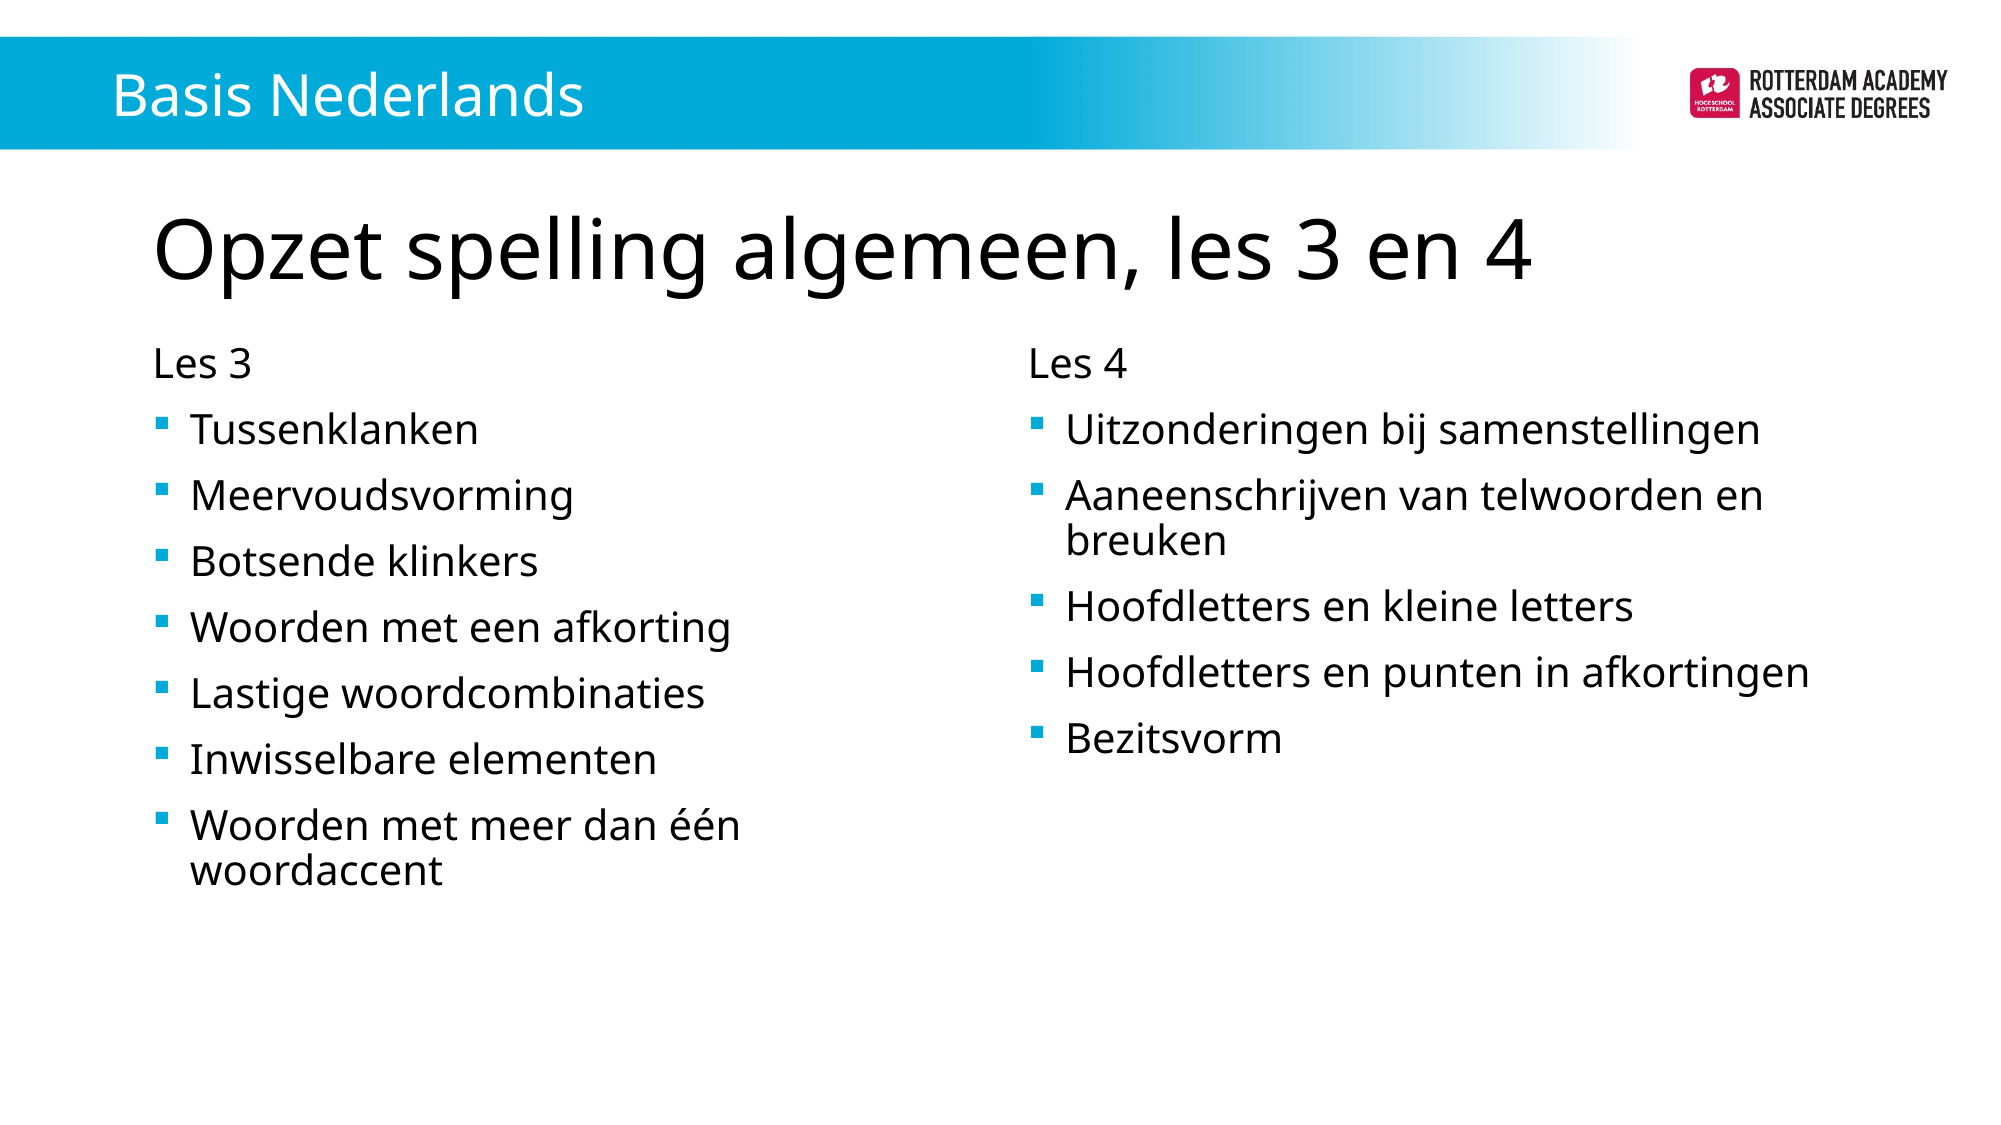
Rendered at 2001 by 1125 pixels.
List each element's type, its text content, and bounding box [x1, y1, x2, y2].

title Opzet spelling algemeen, les 3 en 4 [137, 175, 1863, 329]
list Les 4 Uitzonderingen bij samenstellingen Aaneenschrijven van telwoorden en breuken Hoofdletters en kleine letters Hoofdletters en punten in afkortingen Bezitsvorm [1012, 335, 1863, 1049]
list Les 3 Tussenklanken Meervoudsvorming Botsende klinkers Woorden met een afkorting Lastige woordcombinaties Inwisselbare elementen Woorden met meer dan één woordaccent [137, 335, 988, 1049]
text_box Basis Nederlands [96, 50, 1585, 136]
picture [0, 0, 2000, 184]
